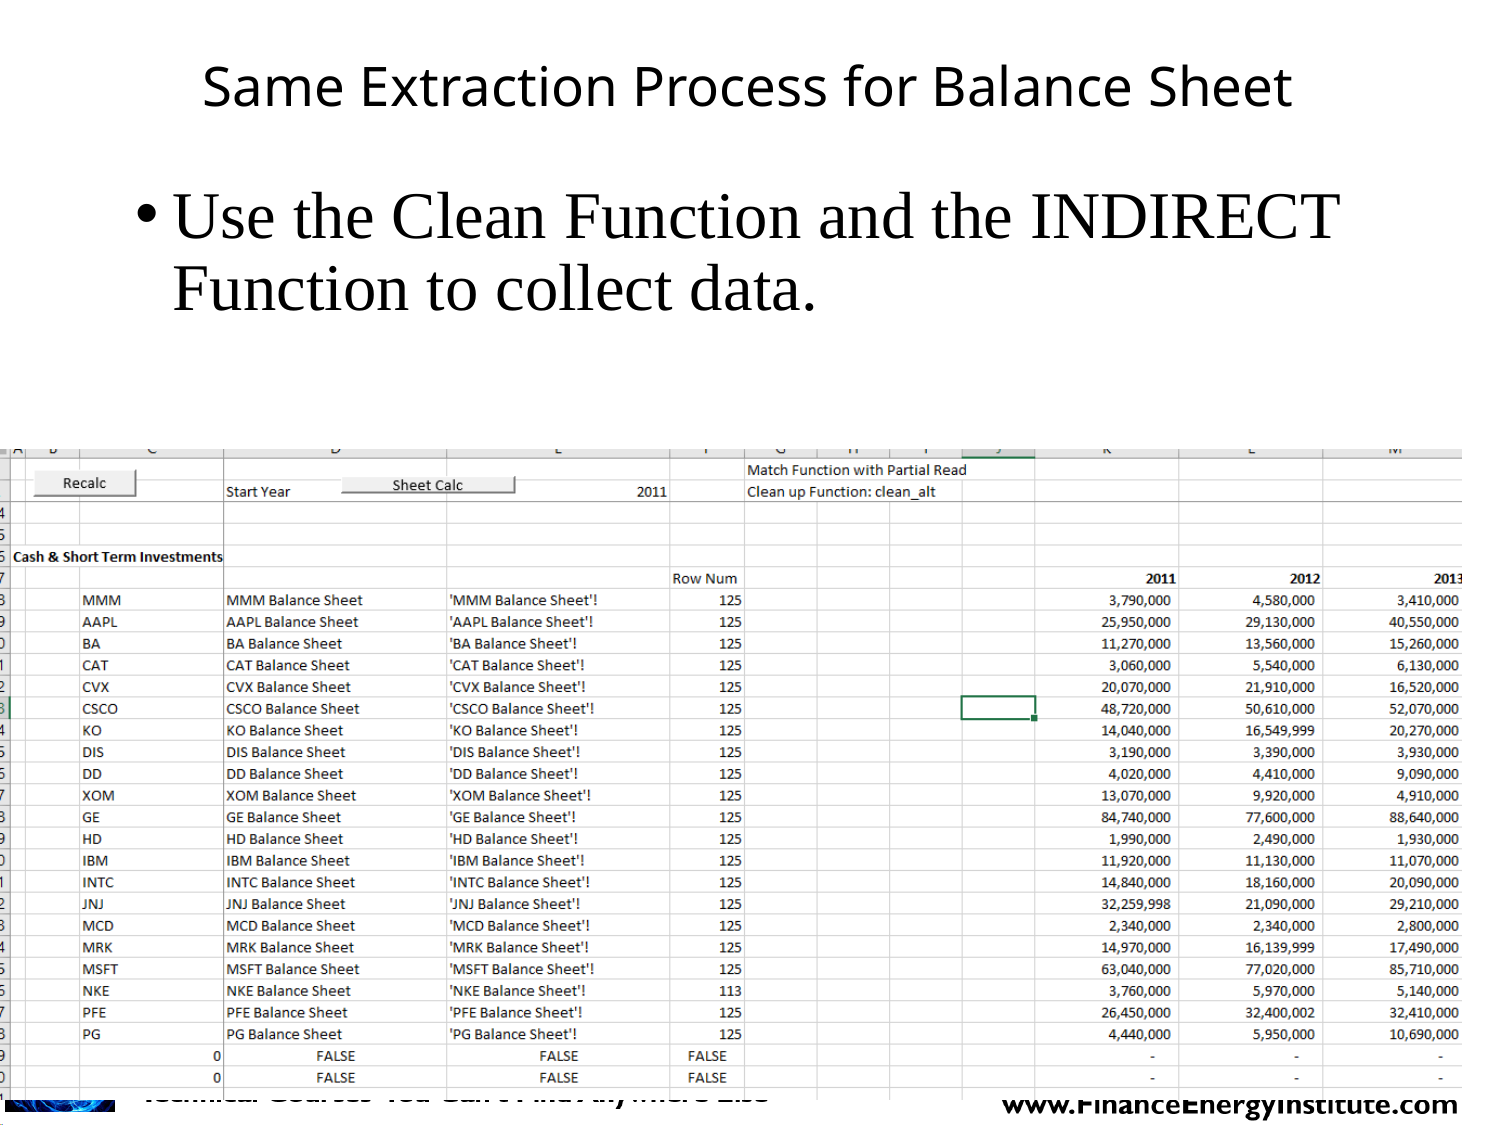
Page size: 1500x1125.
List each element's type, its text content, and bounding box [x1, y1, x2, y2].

title Same Extraction Process for Balance Sheet [120, 32, 1378, 146]
list Use the Clean Function and the INDIRECT Function to collect data. [120, 173, 1417, 449]
picture [0, 449, 1467, 1125]
